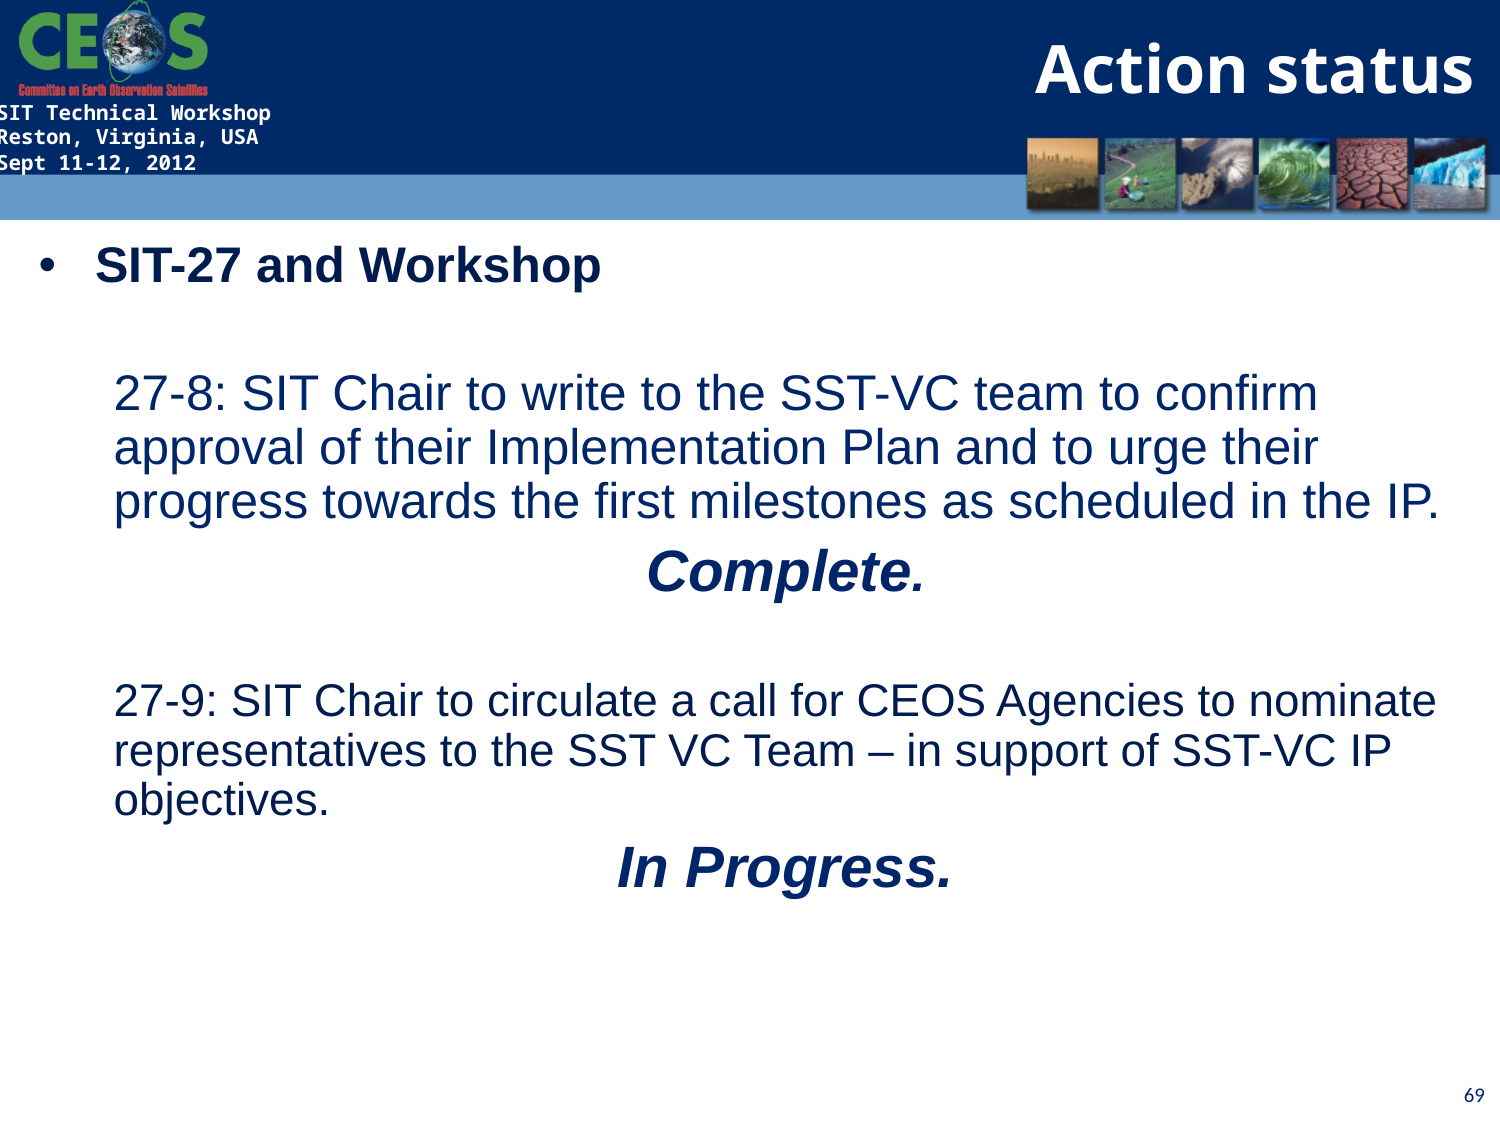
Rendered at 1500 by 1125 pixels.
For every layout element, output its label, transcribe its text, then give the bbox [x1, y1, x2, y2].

text_box SIT-27 and Workshop 27-8: SIT Chair to write to the SST-VC team to confirm approval of their Implementation Plan and to urge their progress towards the first milestones as scheduled in the IP. Complete. 27-9: SIT Chair to circulate a call for CEOS Agencies to nominate representatives to the SST VC Team – in support of SST-VC IP objectives. In Progress. [24, 232, 1473, 1074]
title Action status [216, 16, 1491, 117]
slide_number 69 [1187, 1073, 1500, 1125]
picture [0, 0, 1500, 220]
